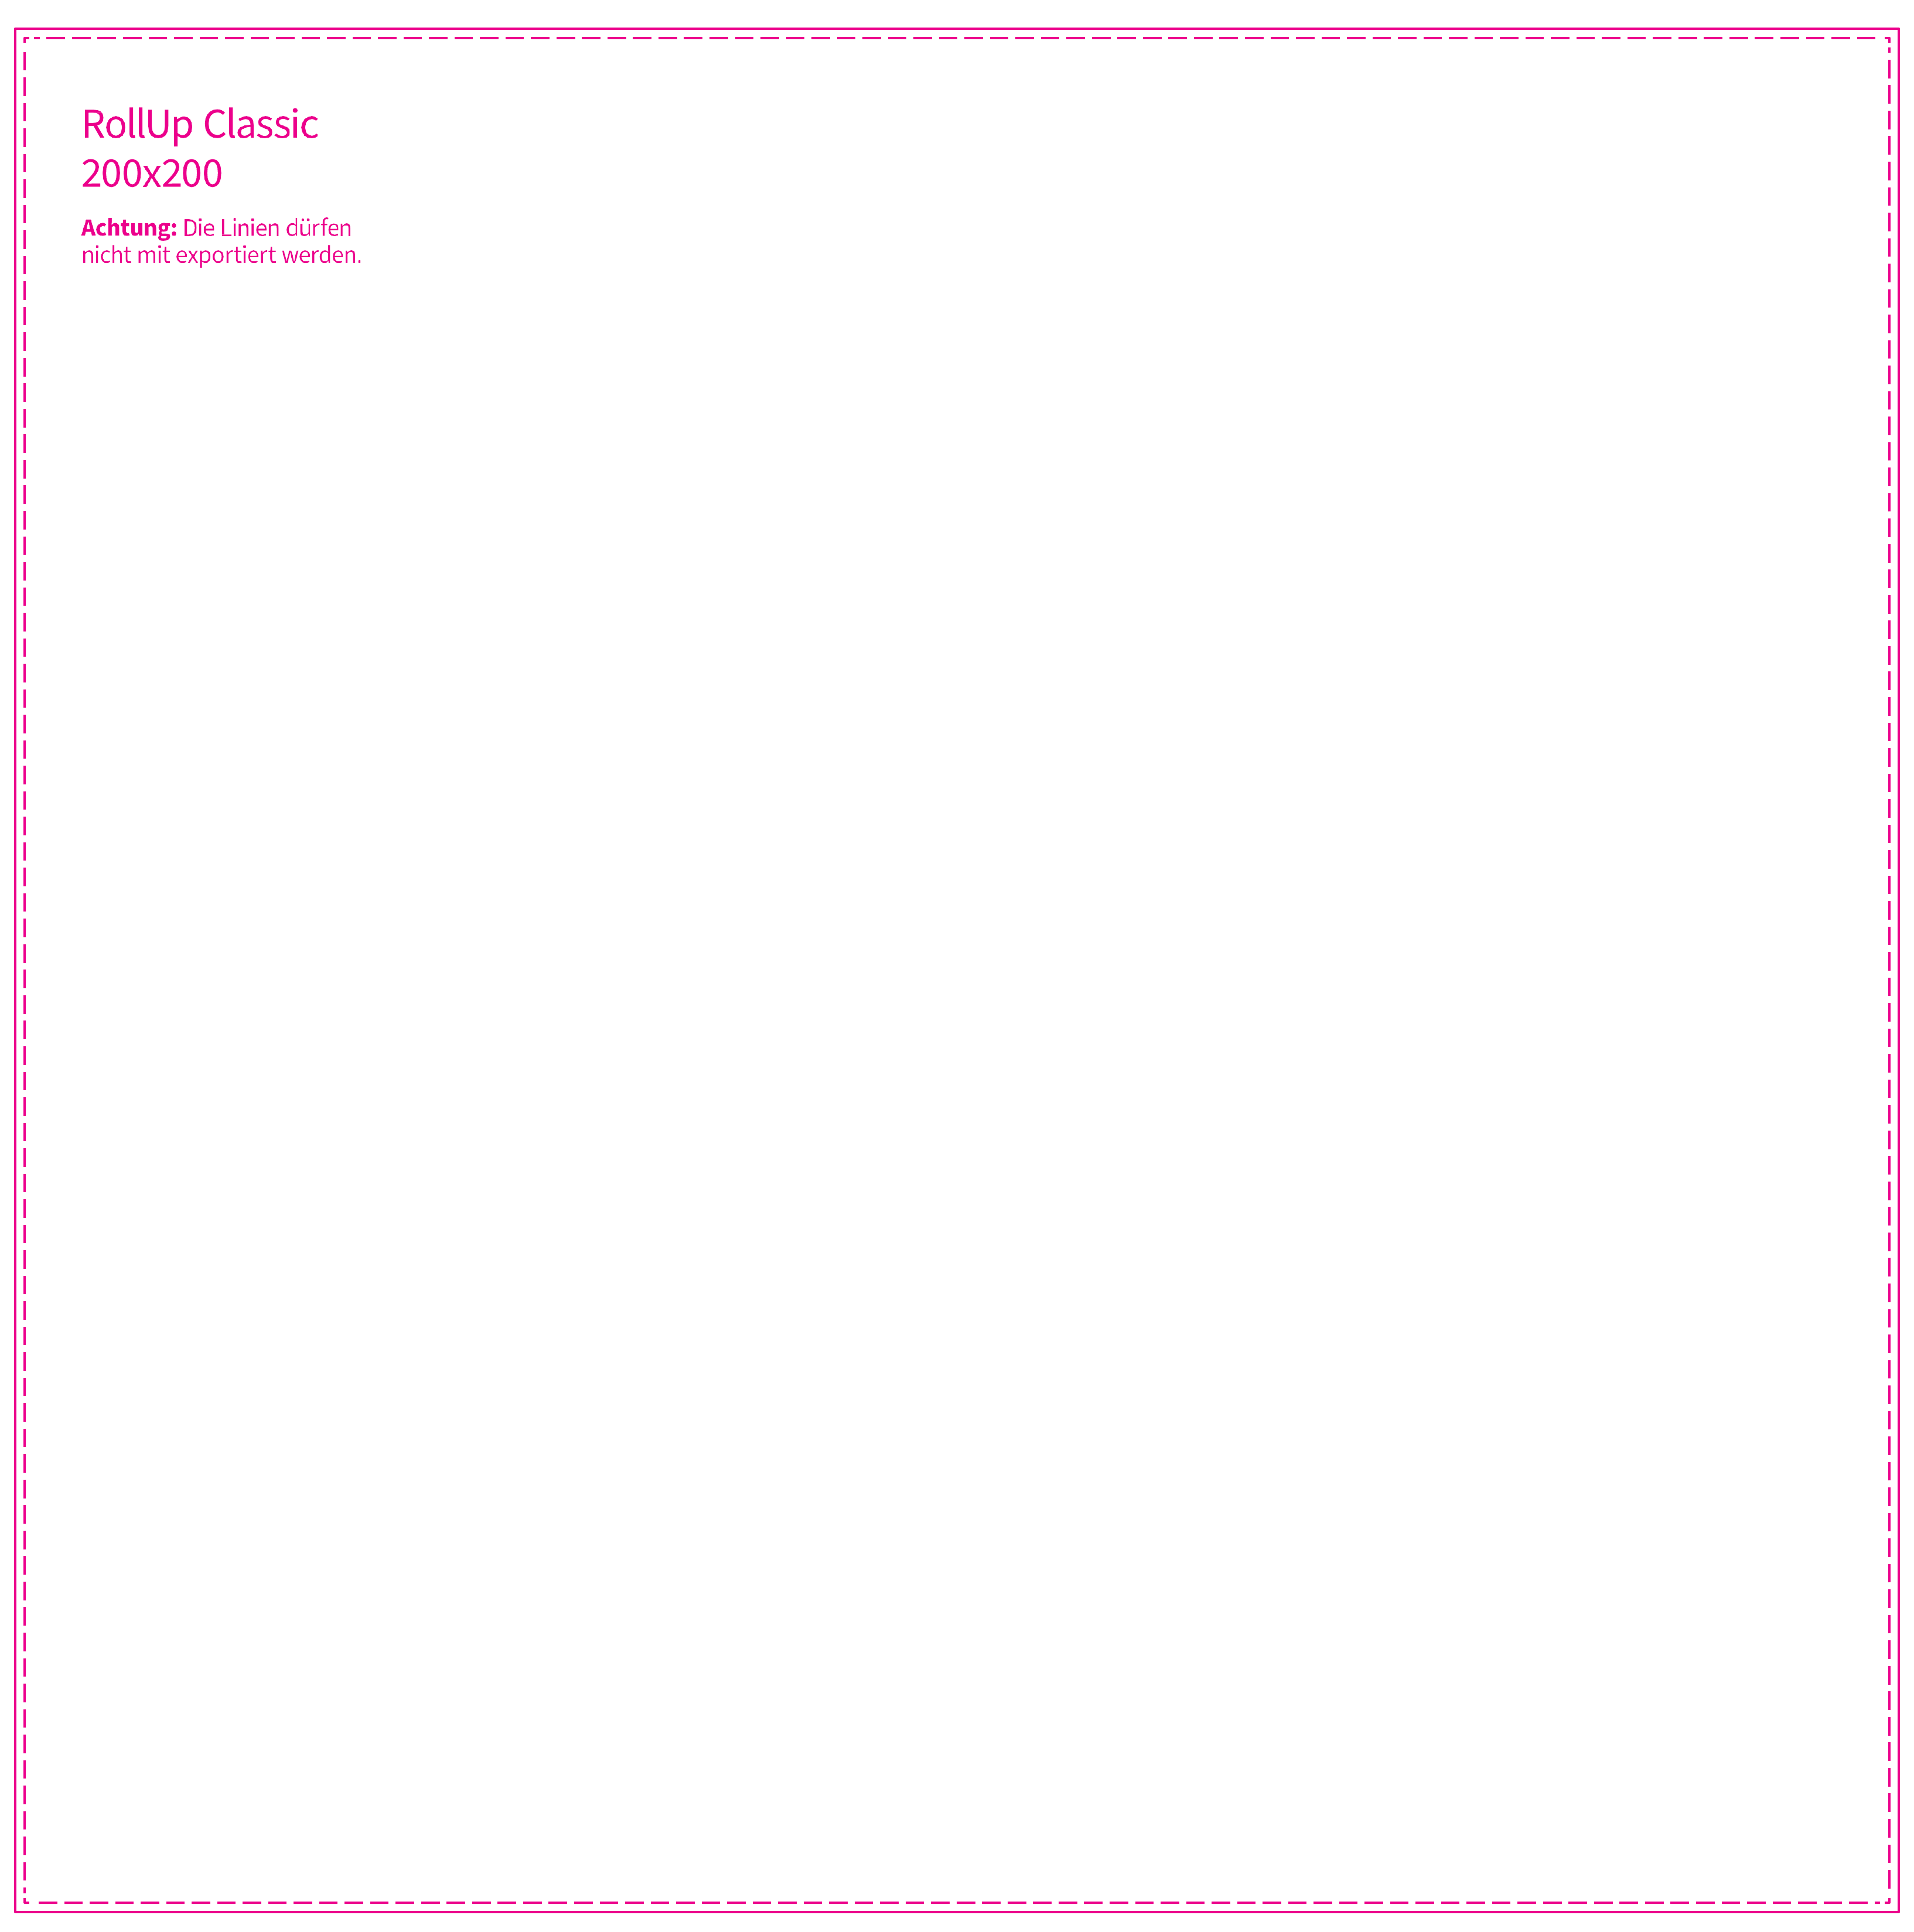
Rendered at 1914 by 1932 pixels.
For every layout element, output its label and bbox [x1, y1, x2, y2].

picture [301, 116, 318, 138]
picture [257, 116, 272, 138]
picture [81, 217, 361, 268]
picture [142, 166, 161, 187]
picture [274, 116, 290, 138]
picture [237, 116, 254, 138]
picture [106, 116, 125, 138]
